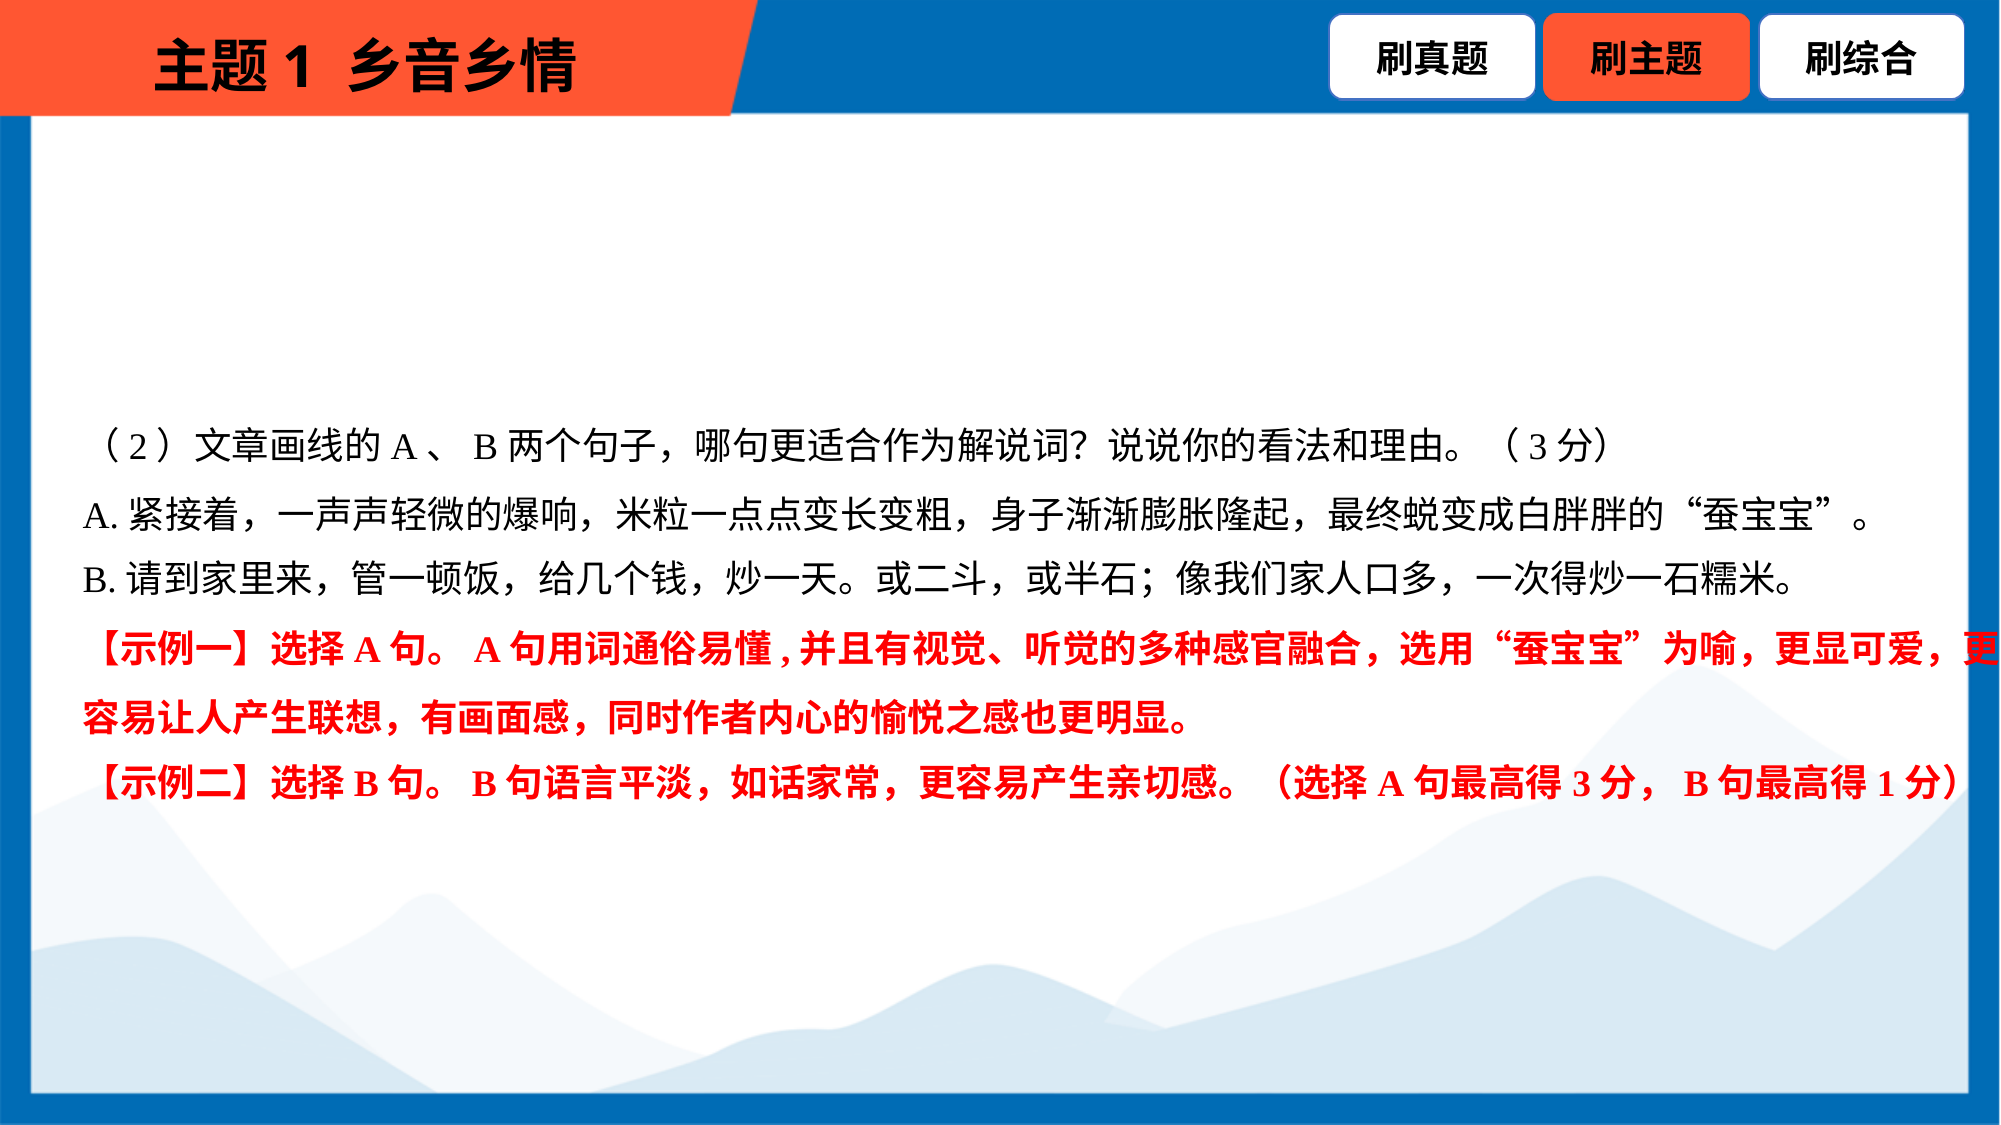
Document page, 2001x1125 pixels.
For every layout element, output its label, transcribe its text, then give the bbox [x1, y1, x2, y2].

picture [0, 0, 2000, 1125]
text_box 【示例一】选择A句。A句用词通俗易懂,并且有视觉、听觉的多种感官融合，选用“蚕宝宝”为喻，更显可爱，更 容易让人产生联想，有画面感，同时作者内心的愉悦之感也更明显。 【示例二】选择B句。B句语言平淡，如话家常，更容易产生亲切感。（选择A句最高得3分，B句最高得1分） [82, 601, 1917, 798]
text_box （2）文章画线的A、B两个句子，哪句更适合作为解说词？说说你的看法和理由。（3分） A.紧接着，一声声轻微的爆响，米粒一点点变长变粗，身子渐渐膨胀隆起，最终蜕变成白胖胖的“蚕宝宝”。 B.请到家里来，管一顿饭，给几个钱，炒一天。或二斗，或半石；像我们家人口多，一次得炒一石糯米。 [82, 398, 1917, 594]
